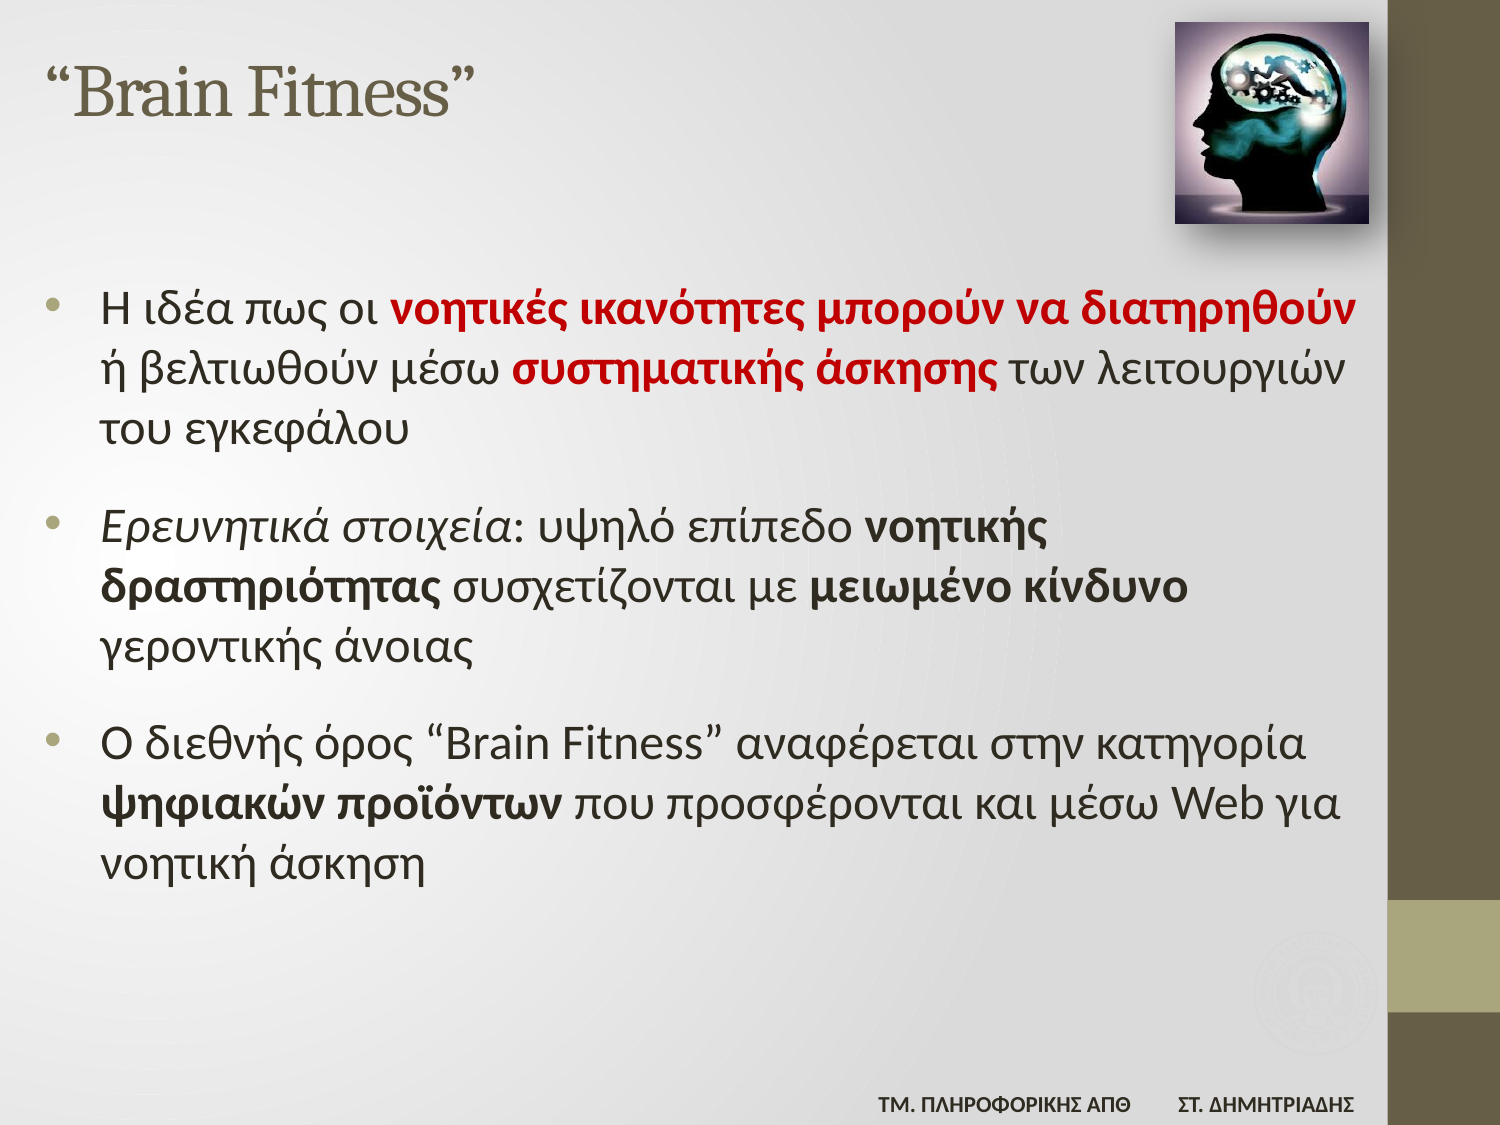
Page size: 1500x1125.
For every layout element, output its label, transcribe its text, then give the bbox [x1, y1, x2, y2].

text_box Η ιδέα πως οι νοητικές ικανότητες μπορούν να διατηρηθούν ή βελτιωθούν μέσω συστηματικής άσκησης των λειτουργιών του εγκεφάλου Ερευνητικά στοιχεία: υψηλό επίπεδο νοητικής δραστηριότητας συσχετίζονται με μειωμένο κίνδυνο γεροντικής άνοιας Ο διεθνής όρος “Brain Fitness” αναφέρεται στην κατηγορία ψηφιακών προϊόντων που προσφέρονται και μέσω Web για νοητική άσκηση [29, 267, 1388, 976]
picture [1174, 22, 1369, 225]
title “Brain Fitness” [29, 12, 1187, 161]
